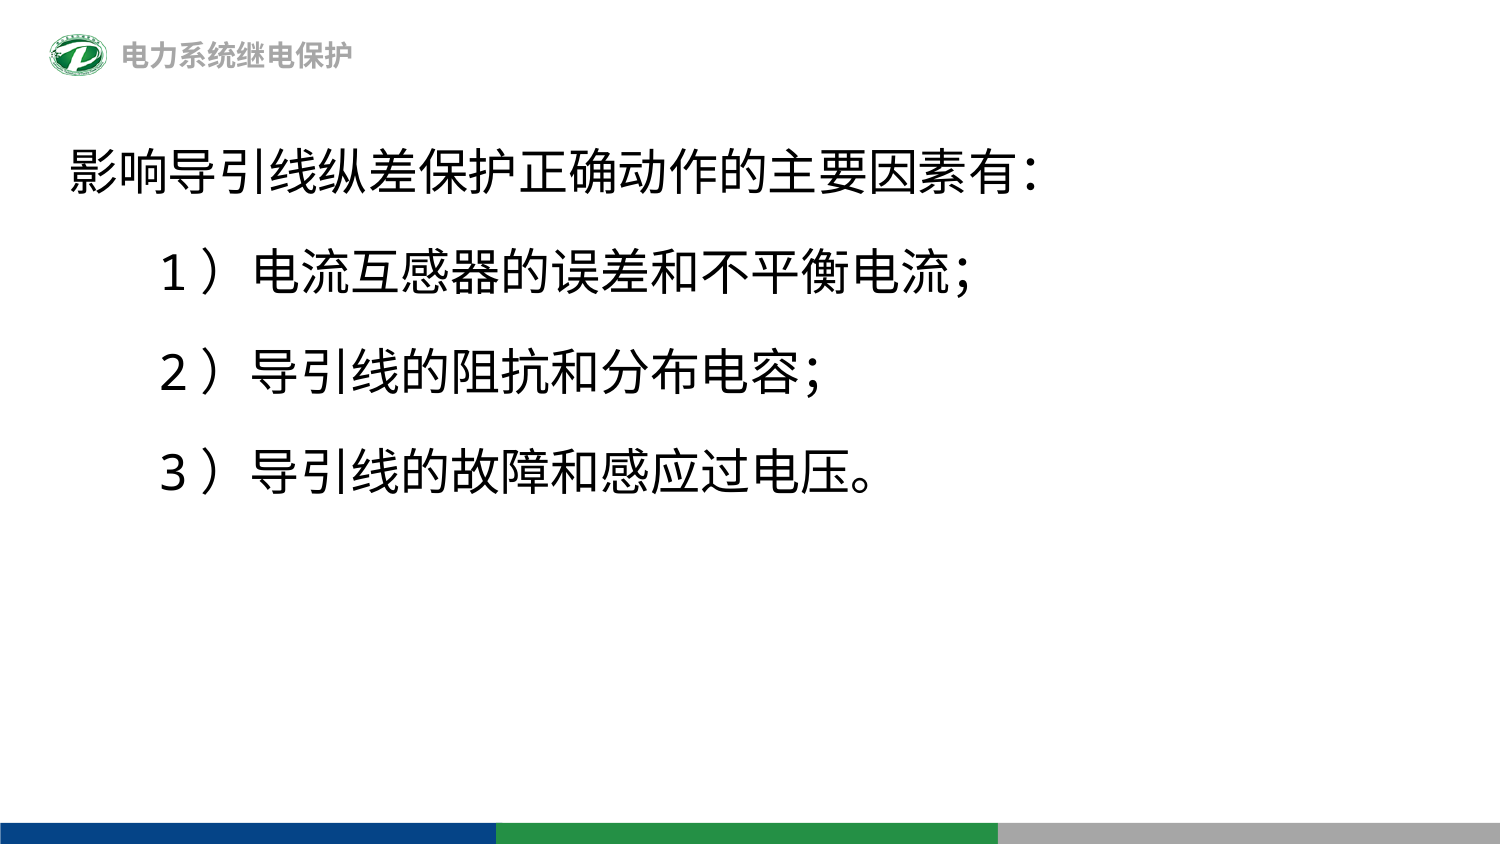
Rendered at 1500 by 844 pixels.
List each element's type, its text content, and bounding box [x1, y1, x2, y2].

picture [41, 19, 118, 91]
list 影响导引线纵差保护正确动作的主要因素有： 1）电流互感器的误差和不平衡电流； 2）导引线的阻抗和分布电容； 3）导引线的故障和感应过电压。 [53, 102, 1447, 788]
text_box [0, 821, 494, 844]
text_box 电力系统继电保护 [122, 29, 384, 80]
text_box [996, 821, 1500, 844]
text_box [494, 821, 996, 844]
